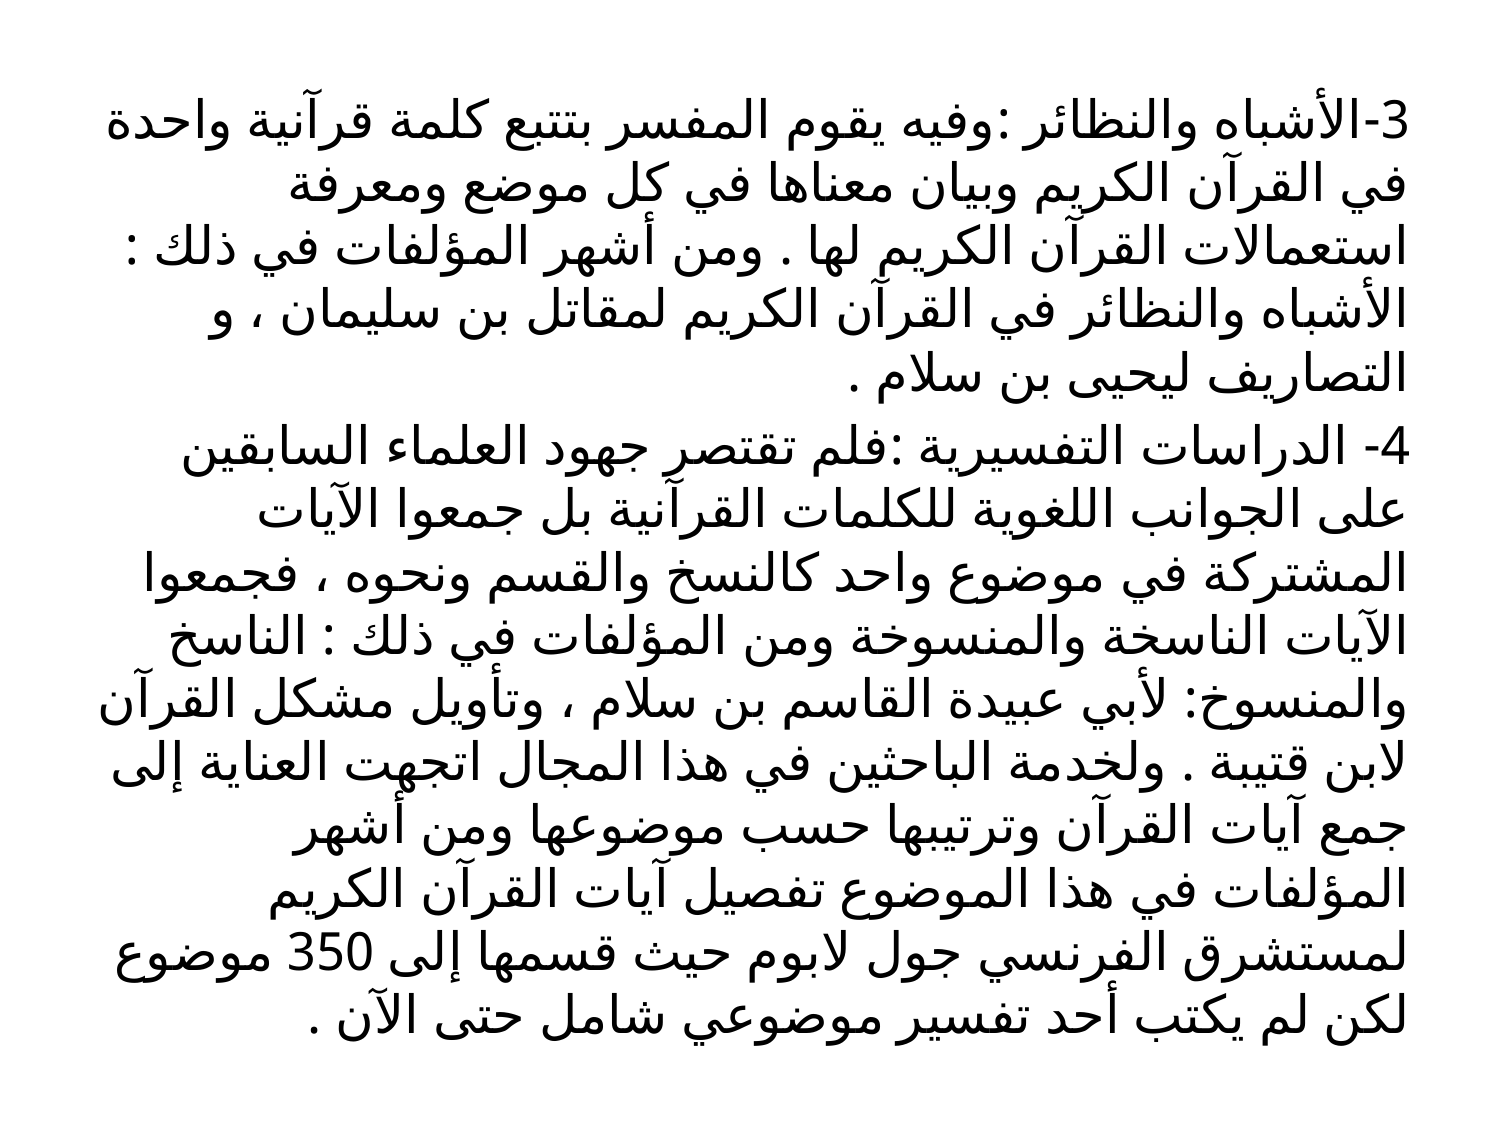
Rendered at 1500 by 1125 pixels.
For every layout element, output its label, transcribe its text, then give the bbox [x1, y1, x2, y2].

list 3-الأشباه والنظائر :وفيه يقوم المفسر بتتبع كلمة قرآنية واحدة في القرآن الكريم وبيان معناها في كل موضع ومعرفة استعمالات القرآن الكريم لها . ومن أشهر المؤلفات في ذلك : الأشباه والنظائر في القرآن الكريم لمقاتل بن سليمان ، و التصاريف ليحيى بن سلام . 4- الدراسات التفسيرية :فلم تقتصر جهود العلماء السابقين على الجوانب اللغوية للكلمات القرآنية بل جمعوا الآيات المشتركة في موضوع واحد كالنسخ والقسم ونحوه ، فجمعوا الآيات الناسخة والمنسوخة ومن المؤلفات في ذلك : الناسخ والمنسوخ: لأبي عبيدة القاسم بن سلام ، وتأويل مشكل القرآن لابن قتيبة . ولخدمة الباحثين في هذا المجال اتجهت العناية إلى جمع آيات القرآن وترتيبها حسب موضوعها ومن أشهر المؤلفات في هذا الموضوع تفصيل آيات القرآن الكريم لمستشرق الفرنسي جول لابوم حيث قسمها إلى 350 موضوع لكن لم يكتب أحد تفسير موضوعي شامل حتى الآن . [75, 78, 1425, 1059]
